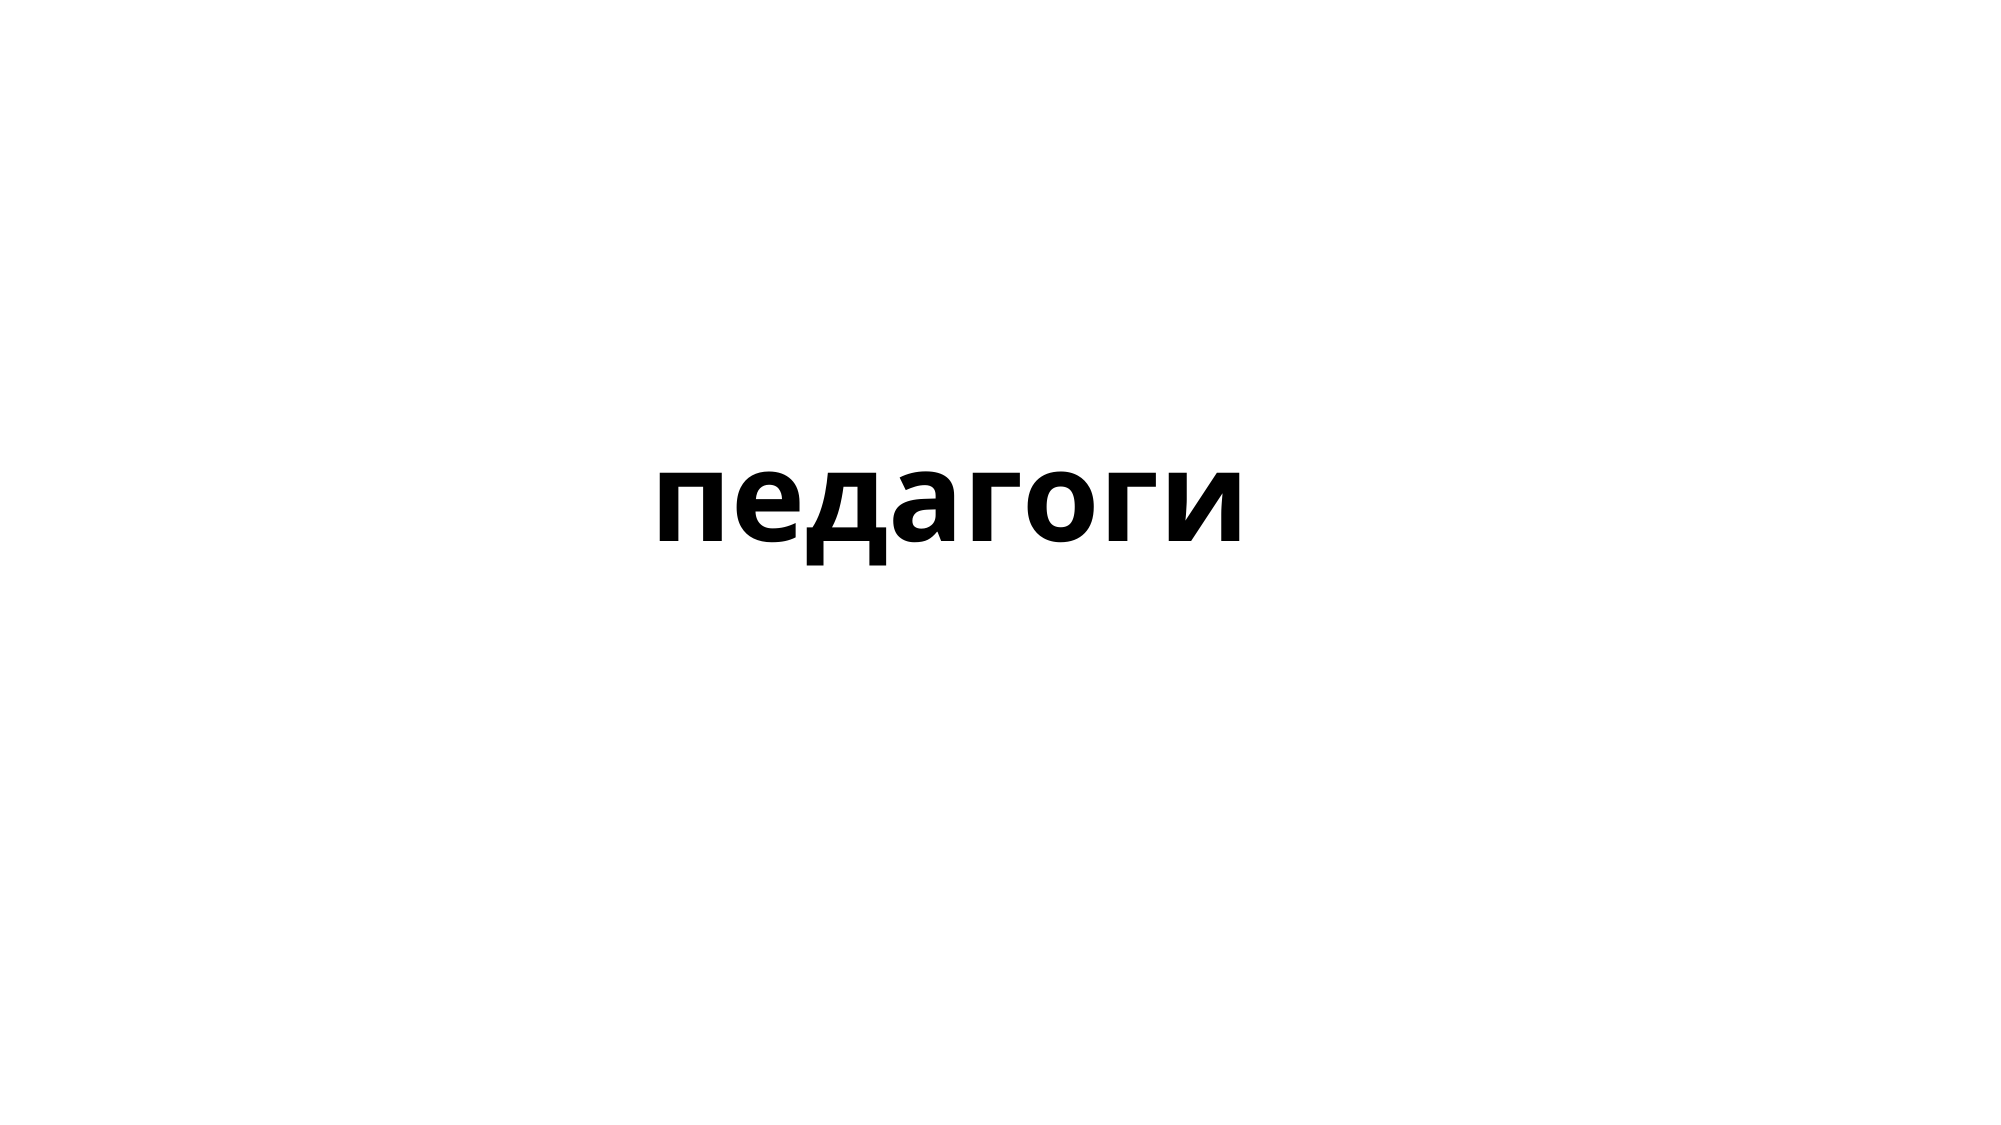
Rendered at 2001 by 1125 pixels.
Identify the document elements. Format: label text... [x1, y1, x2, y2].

title педагоги [150, 184, 1750, 576]
